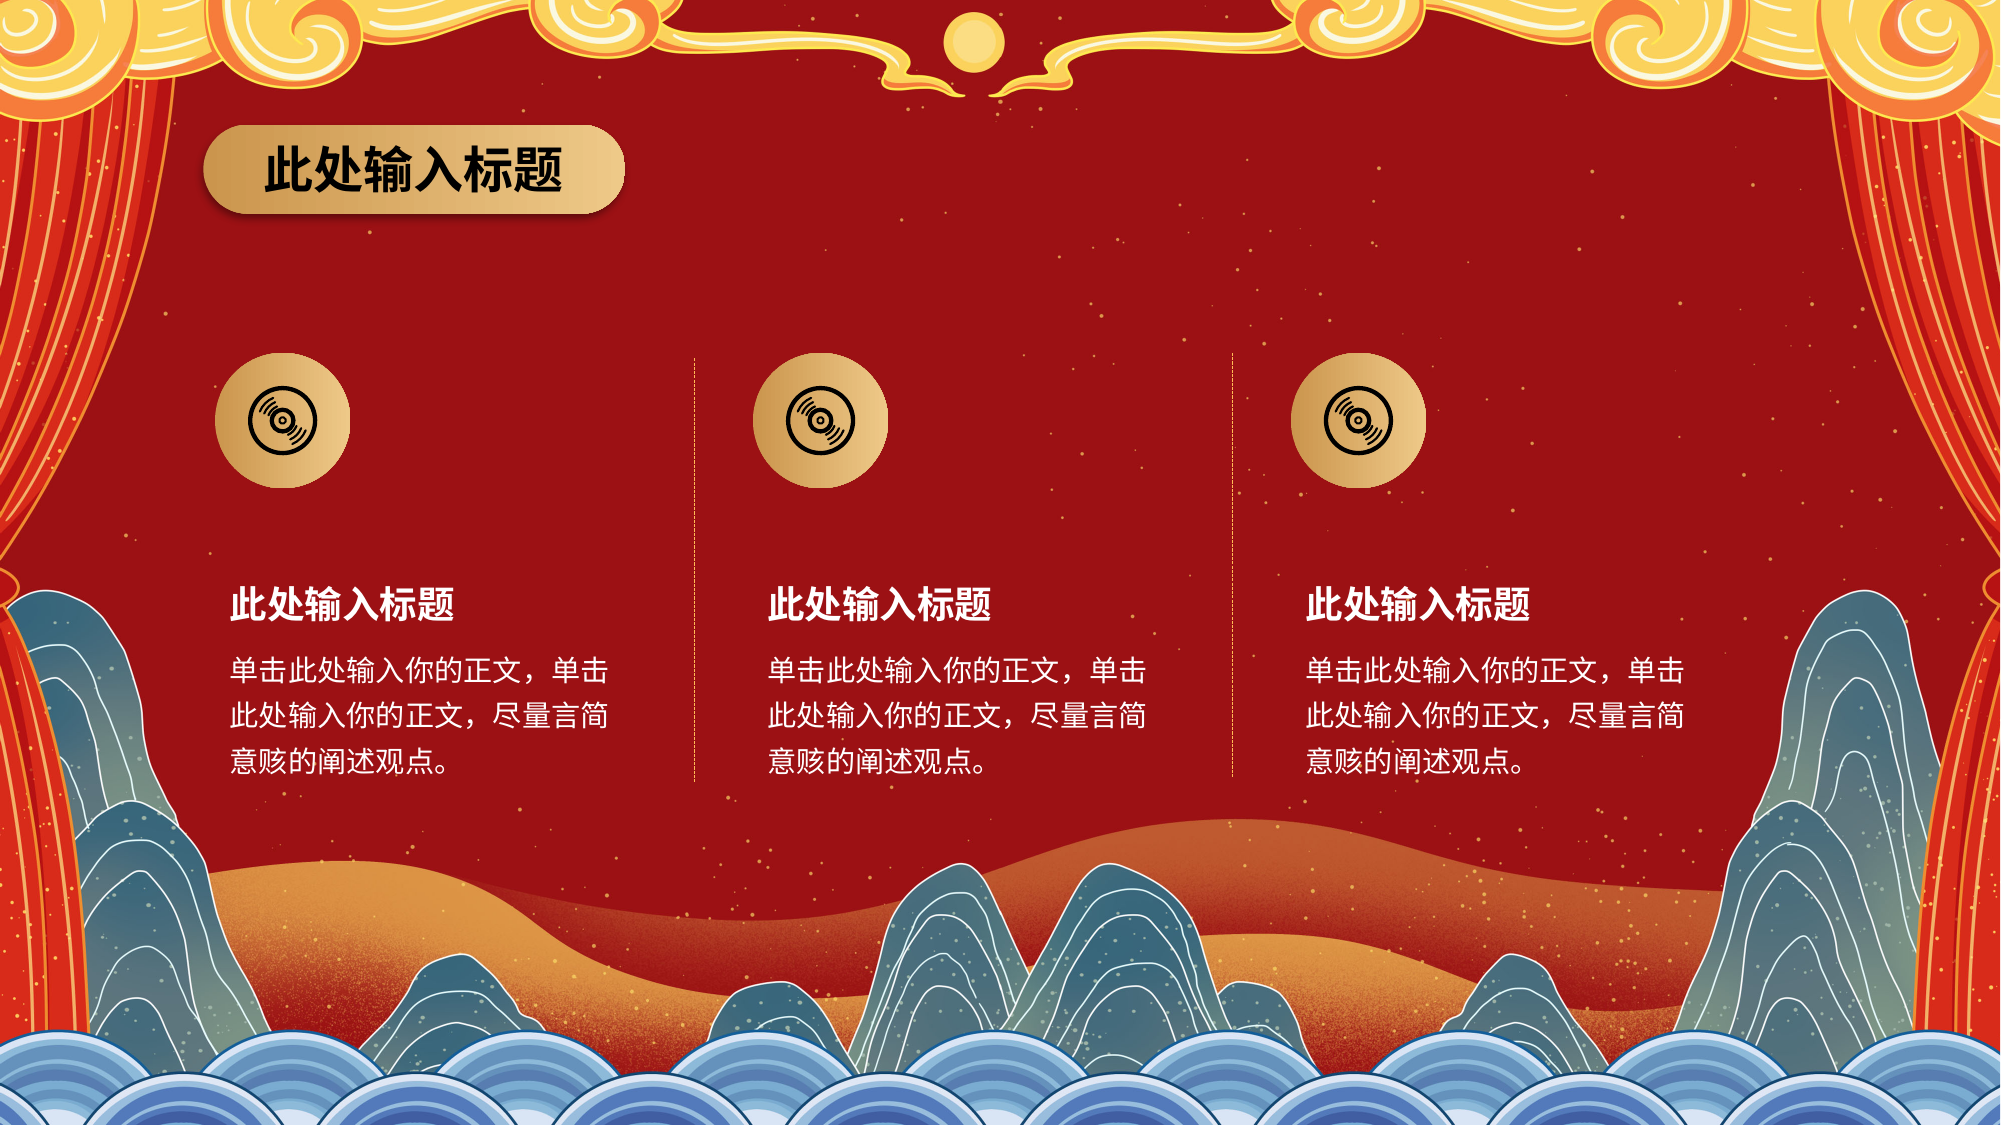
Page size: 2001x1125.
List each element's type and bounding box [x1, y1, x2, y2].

picture [0, 0, 2001, 1125]
text_box [1290, 352, 1712, 787]
text_box [752, 352, 1174, 787]
text_box [214, 352, 636, 787]
text_box [203, 124, 626, 214]
